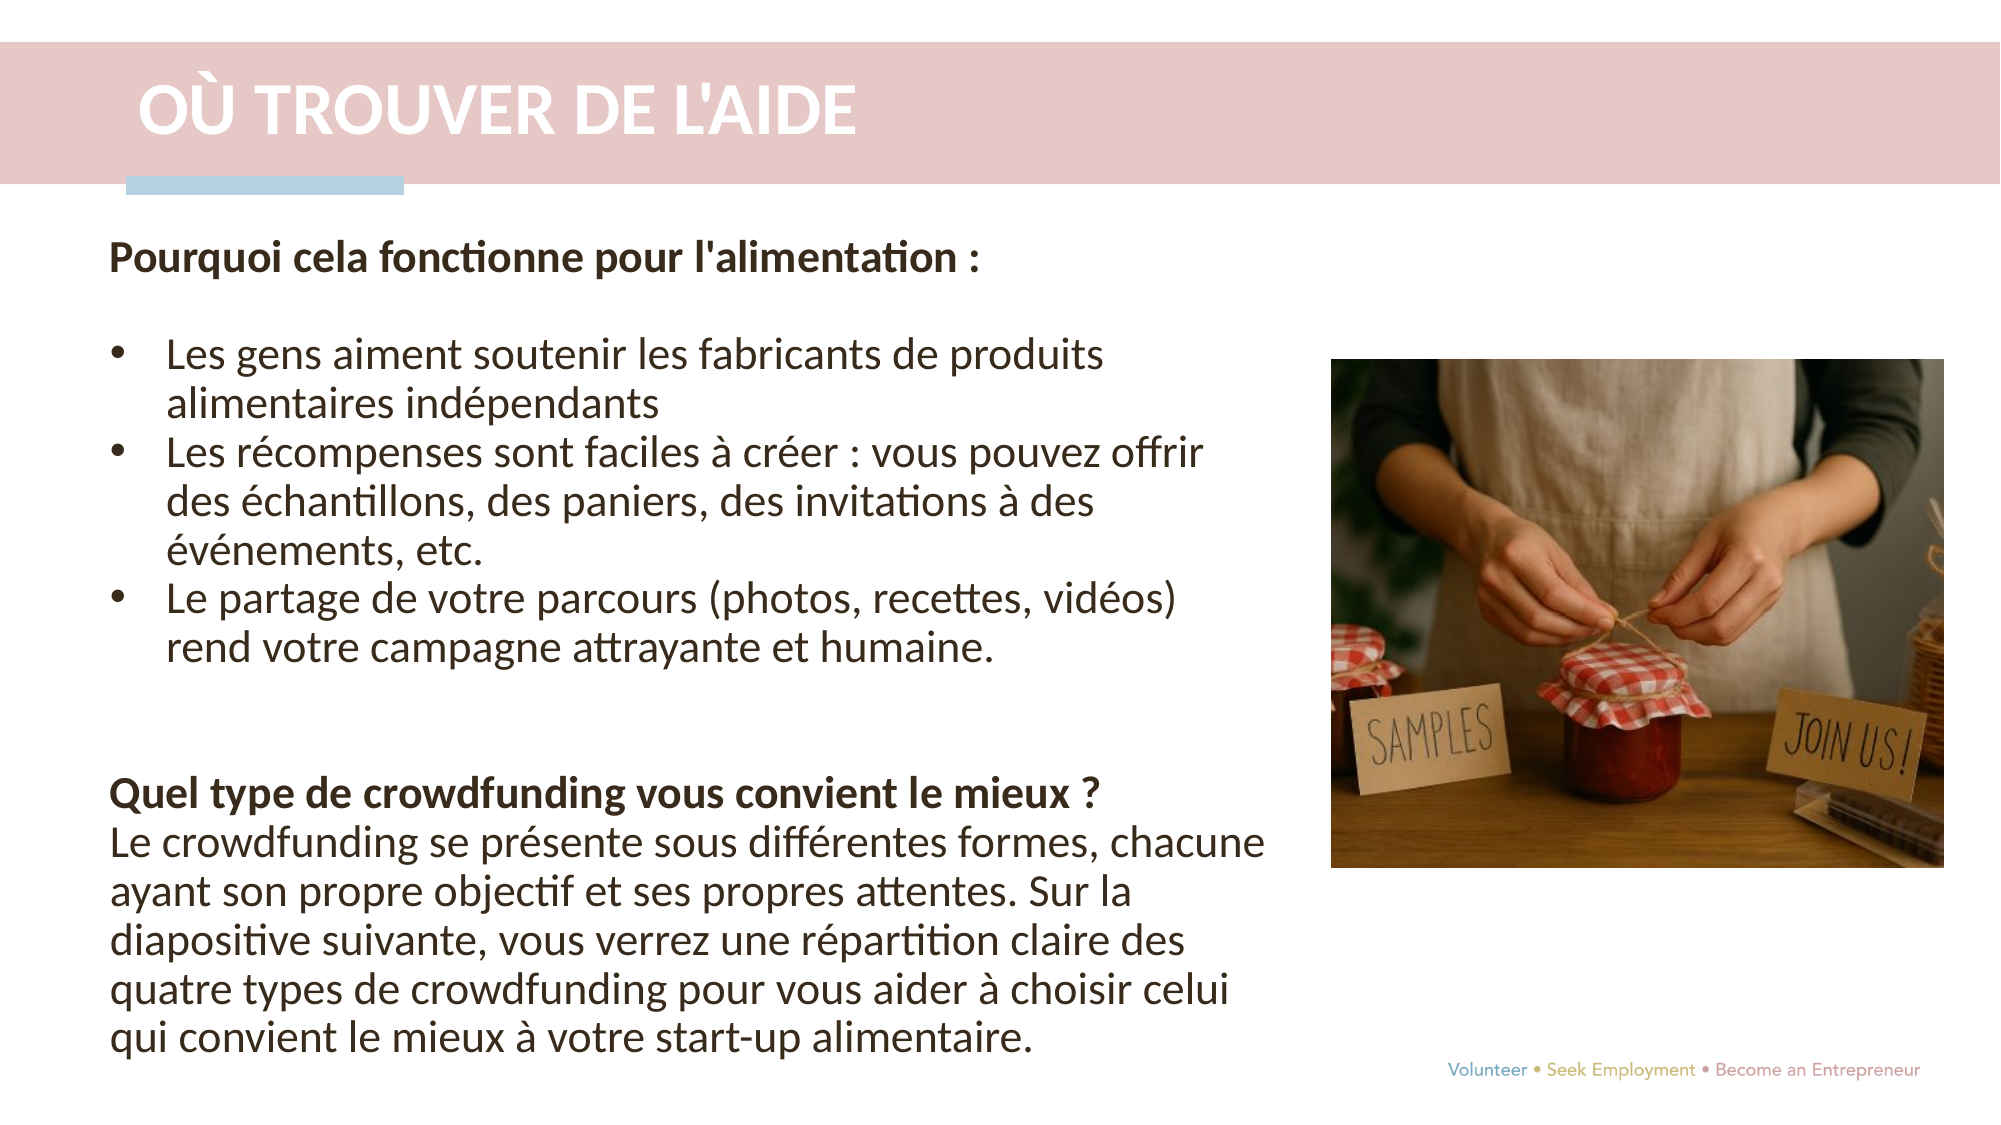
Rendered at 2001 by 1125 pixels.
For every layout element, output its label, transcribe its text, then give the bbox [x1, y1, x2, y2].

picture [1418, 1046, 1971, 1103]
list OÙ TROUVER DE L'AIDE [123, 51, 1913, 170]
text_box Pourquoi cela fonctionne pour l'alimentation : Les gens aiment soutenir les fabricants de produits alimentaires indépendants Les récompenses sont faciles à créer : vous pouvez offrir des échantillons, des paniers, des invitations à des événements, etc. Le partage de votre parcours (photos, recettes, vidéos) rend votre campagne attrayante et humaine. Quel type de crowdfunding vous convient le mieux ? Le crowdfunding se présente sous différentes formes, chacune ayant son propre objectif et ses propres attentes. Sur la diapositive suivante, vous verrez une répartition claire des quatre types de crowdfunding pour vous aider à choisir celui qui convient le mieux à votre start-up alimentaire. [94, 225, 1286, 780]
picture [1331, 359, 1944, 868]
